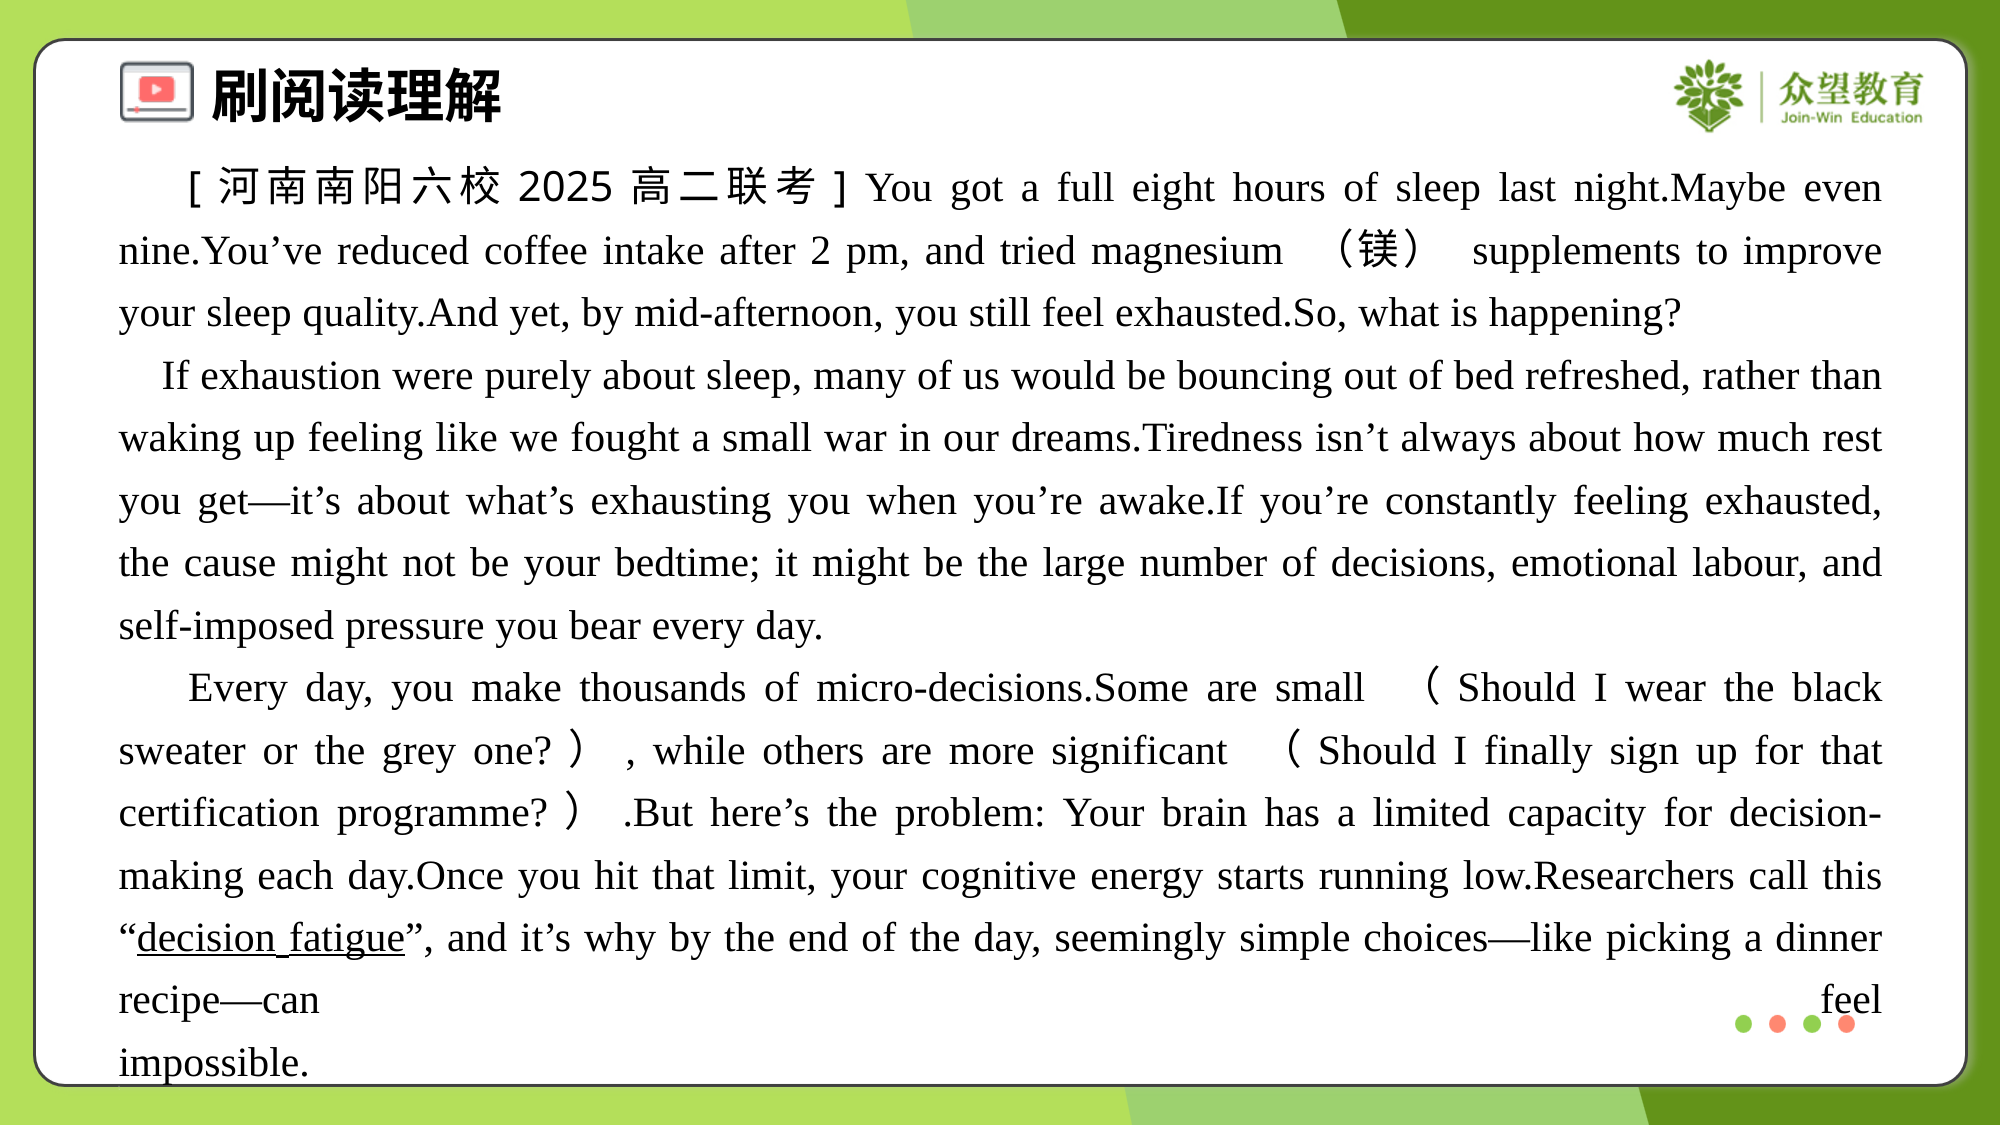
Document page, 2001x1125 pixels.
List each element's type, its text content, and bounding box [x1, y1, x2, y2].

text_box [河南南阳六校2025高二联考] You got a full eight hours of sleep last night.Maybe even nine.You’ve reduced coffee intake after 2 pm, and tried magnesium （镁） supplements to improve your sleep quality.And yet, by mid-afternoon, you still feel exhausted.So, what is happening? If exhaustion were purely about sleep, many of us would be bouncing out of bed refreshed, rather than waking up feeling like we fought a small war in our dreams.Tiredness isn’t always about how much rest you get—it’s about what’s exhausting you when you’re awake.If you’re constantly feeling exhausted, the cause might not be your bedtime; it might be the large number of decisions, emotional labour, and self-imposed pressure you bear every day. Every day, you make thousands of micro-decisions.Some are small （Should I wear the black sweater or the grey one?）, while others are more significant （Should I finally sign up for that certification programme?）.But here’s the problem: Your brain has a limited capacity for decision-making each day.Once you hit that limit, your cognitive energy starts running low.Researchers call this “decision fatigue”, and it’s why by the end of the day, seemingly simple choices—like picking a dinner recipe—can feel impossible.#3 [118, 147, 1883, 1079]
picture [0, 0, 2000, 1125]
